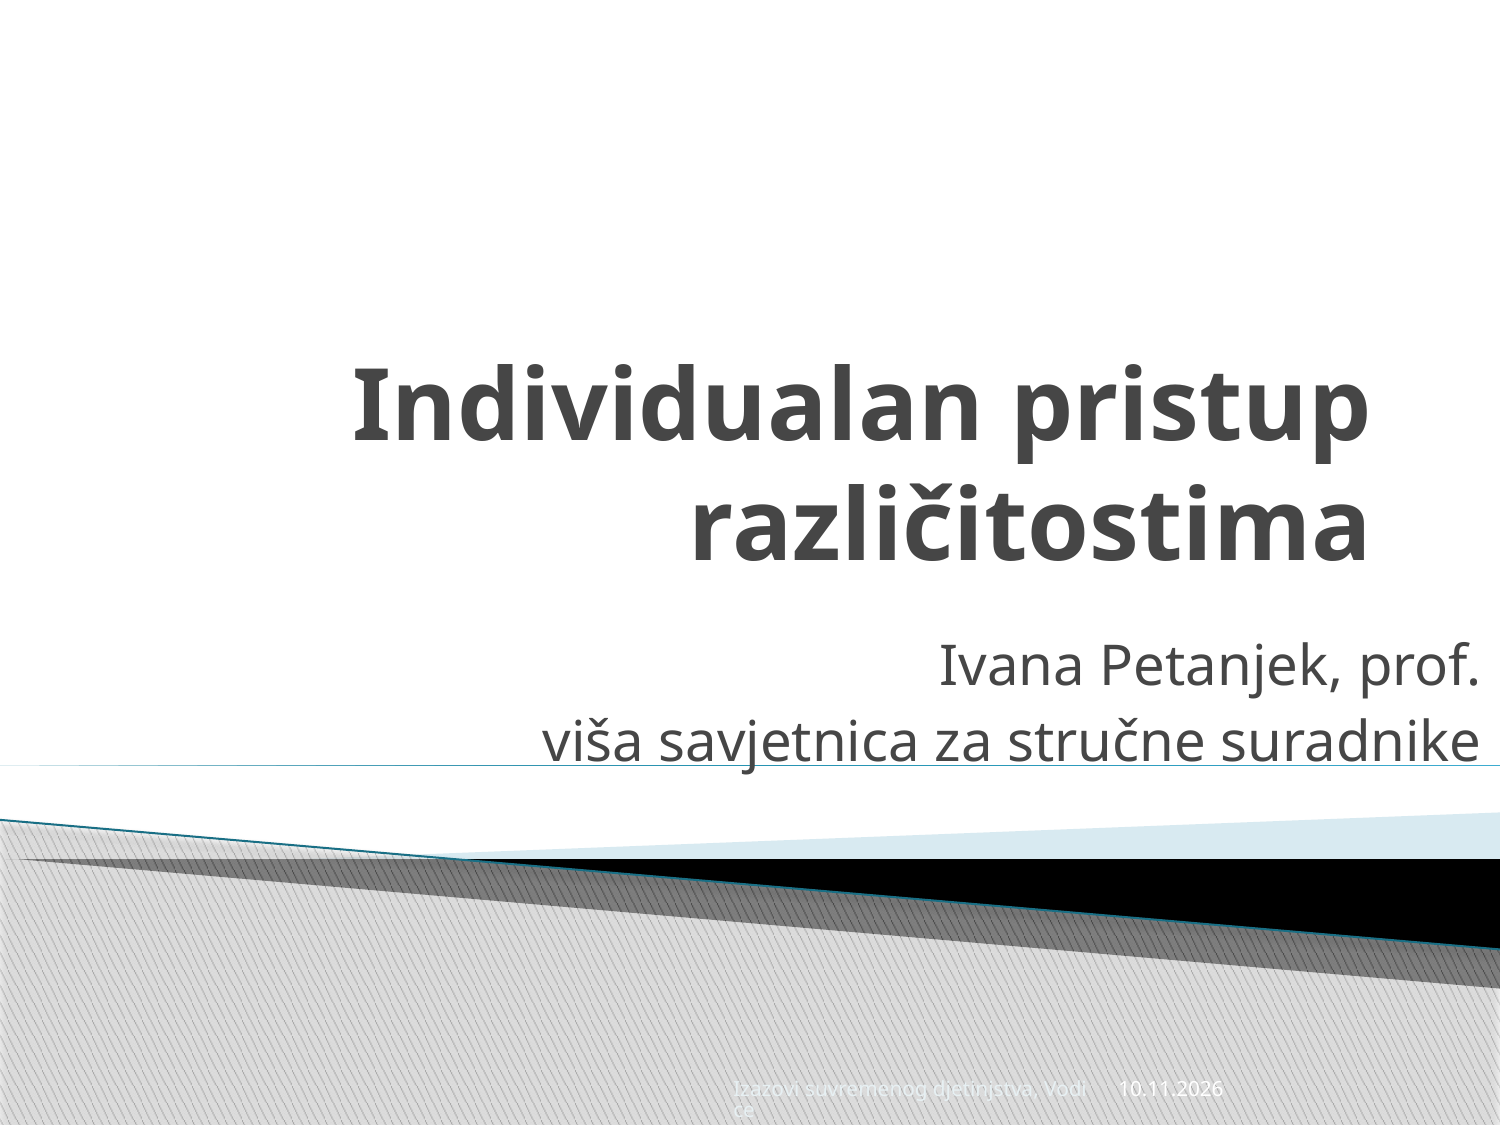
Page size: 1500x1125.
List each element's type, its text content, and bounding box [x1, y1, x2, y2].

footer Izazovi suvremenog djetinjstva, Vodice [718, 1051, 1105, 1112]
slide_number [1105, 1051, 1419, 1112]
subtitle Ivana Petanjek, prof. viša savjetnica za stručne suradnike [360, 621, 1500, 799]
picture [5, 859, 1500, 989]
title Individualan pristup različitostima [112, 287, 1388, 588]
